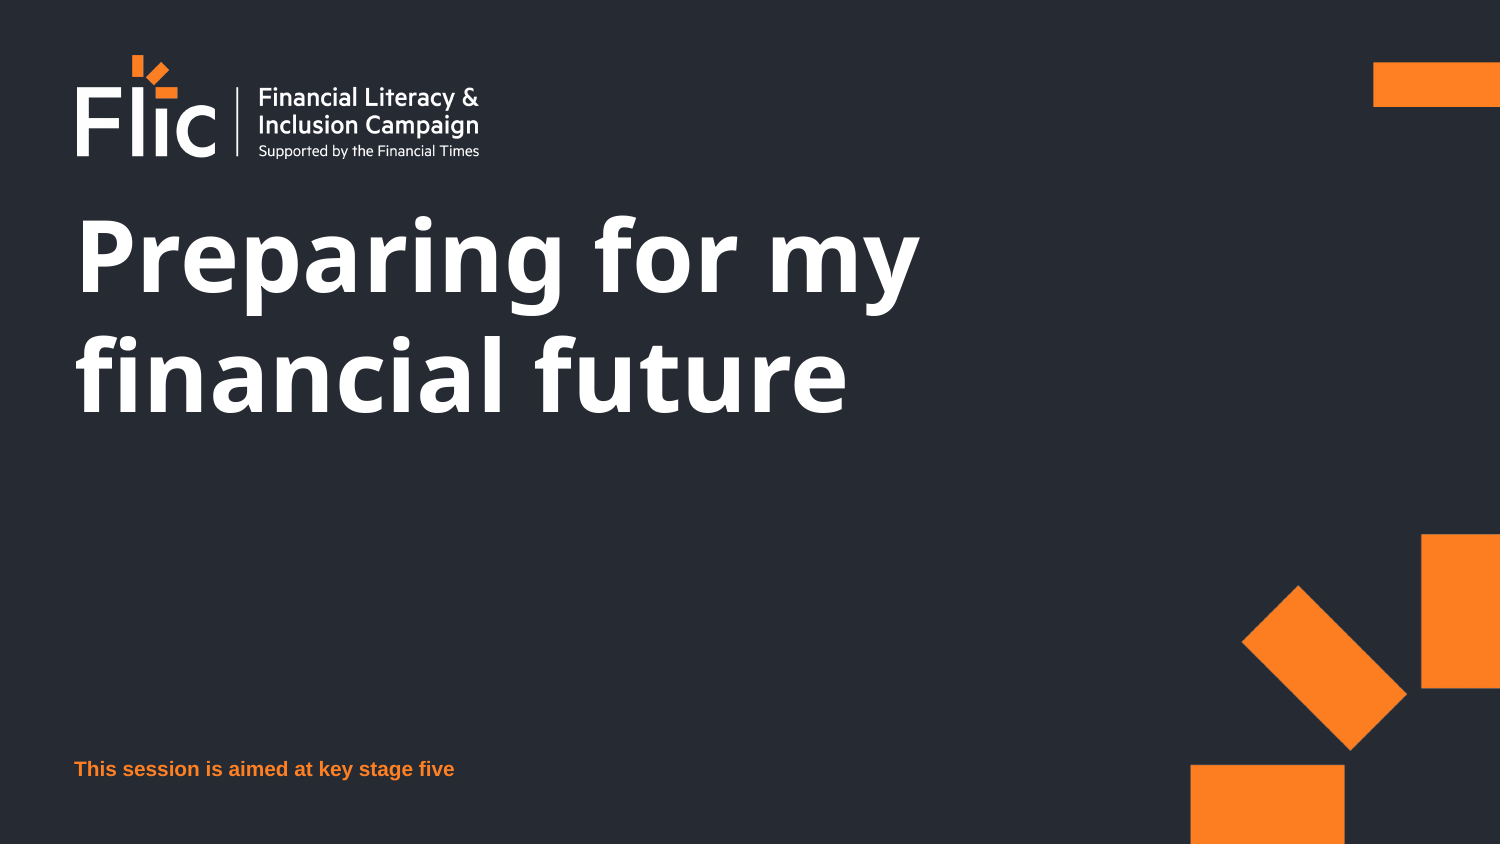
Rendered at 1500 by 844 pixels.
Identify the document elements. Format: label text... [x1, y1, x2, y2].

text_box This session is aimed at key stage five [59, 743, 1156, 794]
picture [1191, 535, 1500, 844]
picture [77, 55, 479, 159]
title Preparing for my financial future [59, 218, 1023, 528]
